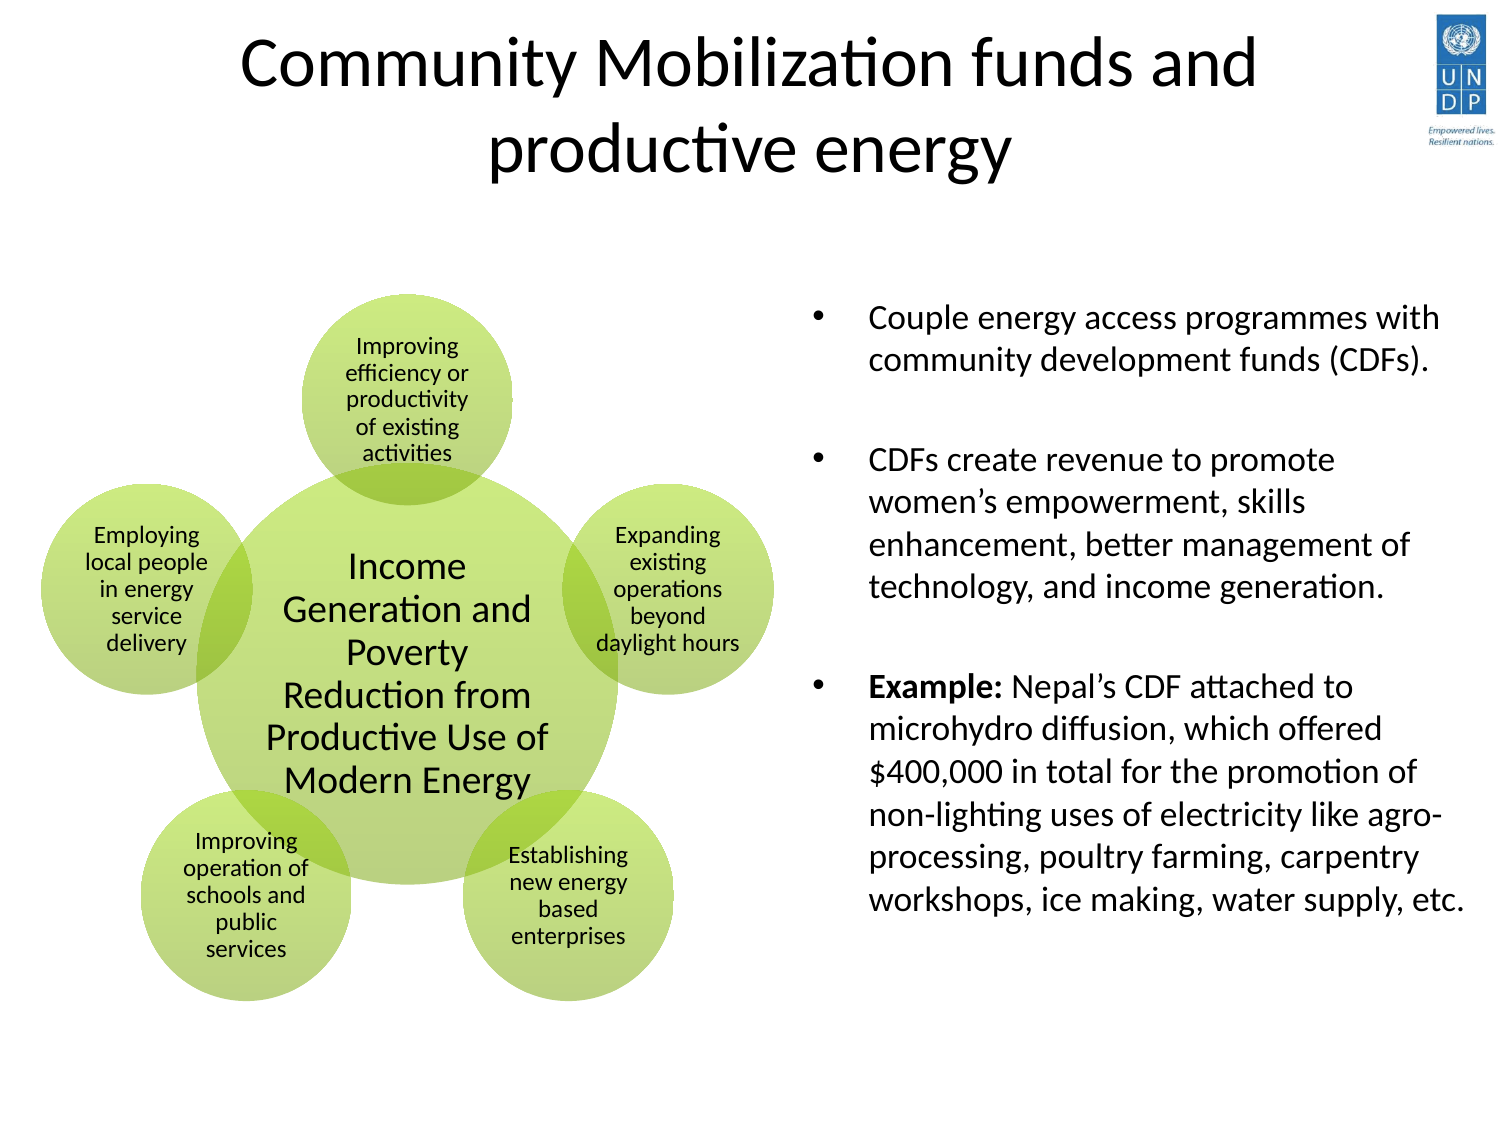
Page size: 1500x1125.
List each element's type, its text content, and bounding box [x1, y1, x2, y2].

title Community Mobilization funds and productive energy [75, 7, 1425, 195]
list Couple energy access programmes with community development funds (CDFs). CDFs create revenue to promote women’s empowerment, skills enhancement, better management of technology, and income generation. Example: Nepal’s CDF attached to microhydro diffusion, which offered $400,000 in total for the promotion of non-lighting uses of electricity like agro-processing, poultry farming, carpentry workshops, ice making, water supply, etc. [797, 286, 1483, 1125]
picture [1425, 12, 1500, 149]
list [41, 266, 774, 1029]
